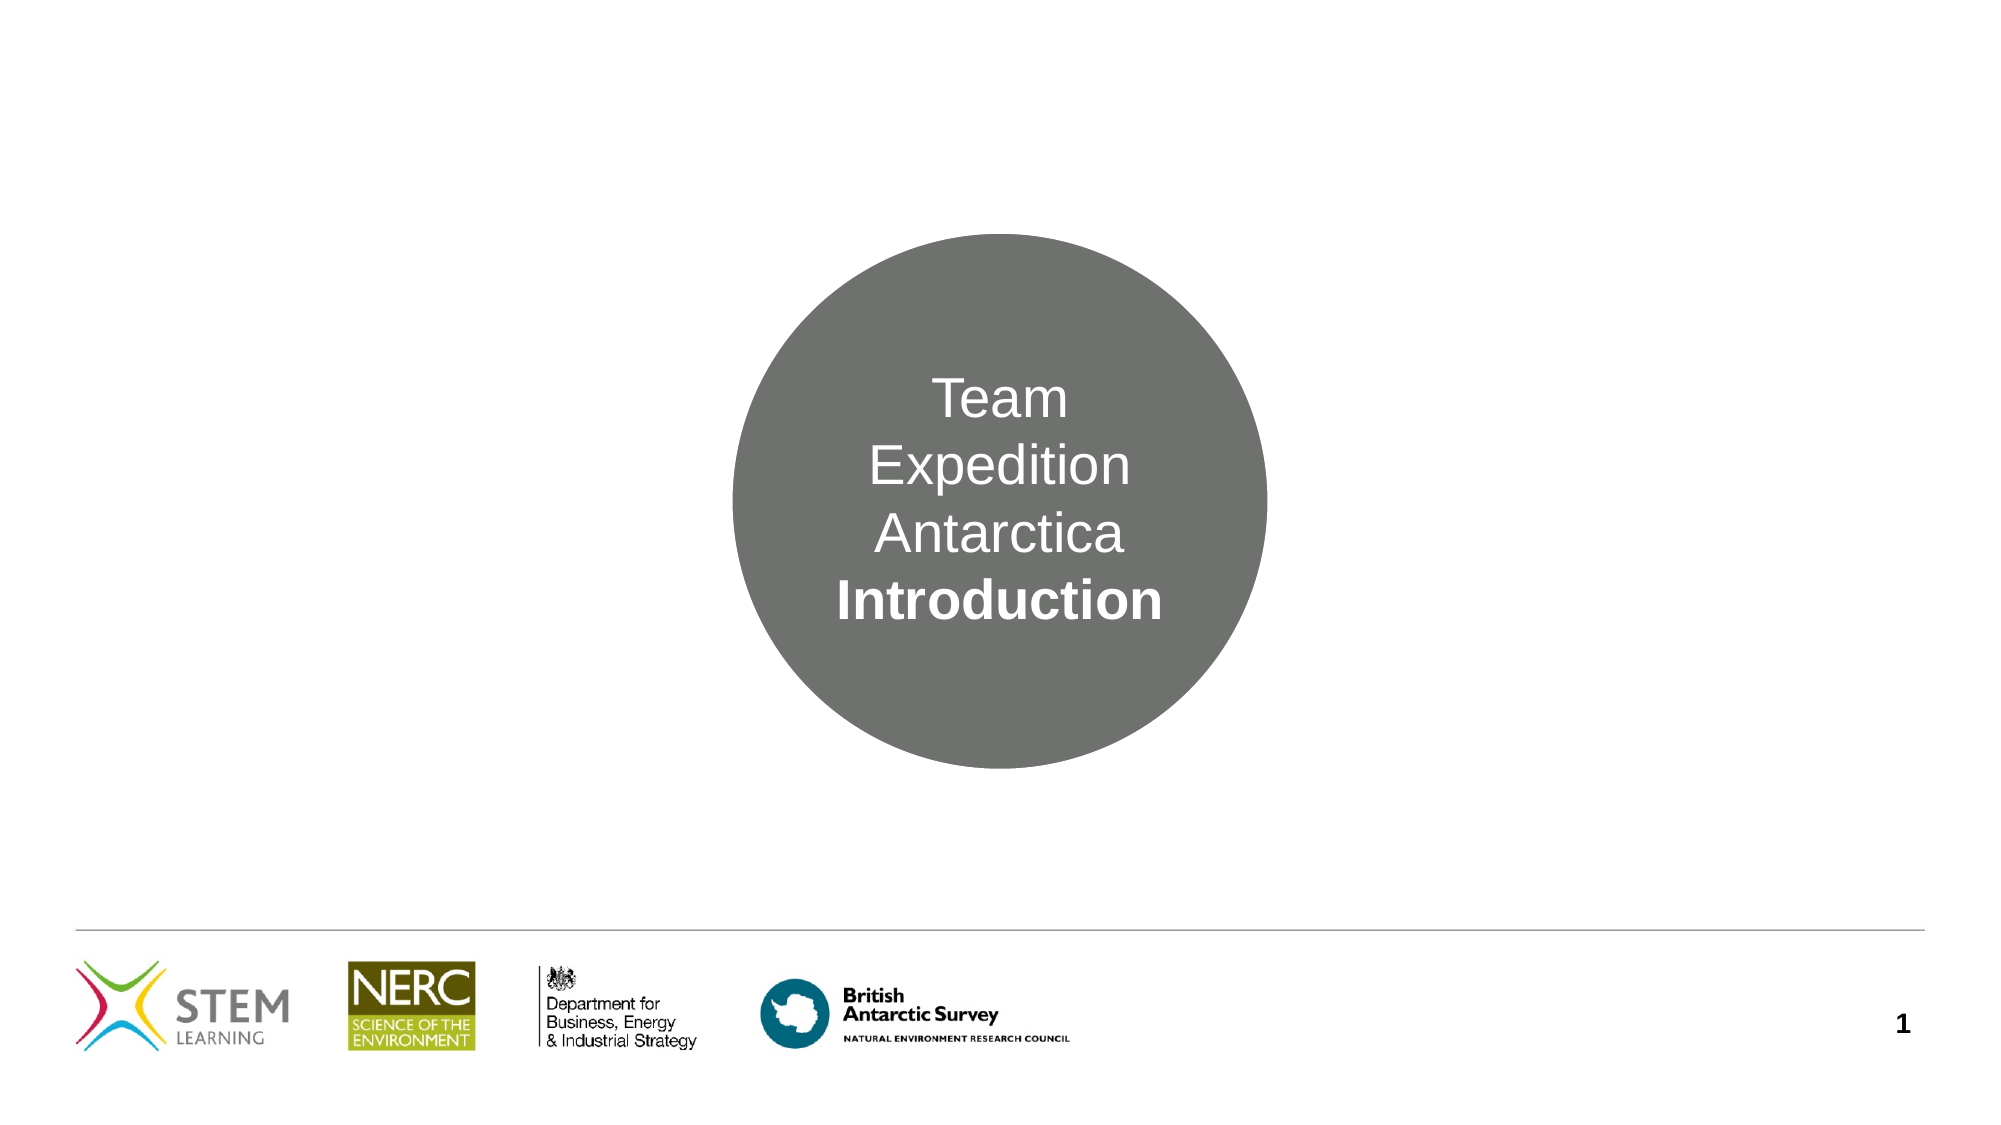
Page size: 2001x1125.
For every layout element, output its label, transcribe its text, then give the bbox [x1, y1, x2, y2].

picture [37, 873, 1965, 1105]
slide_number 1 [1555, 999, 1926, 1045]
title Team Expedition Antarctica Introduction [777, 453, 1223, 539]
text_box [728, 229, 1272, 773]
